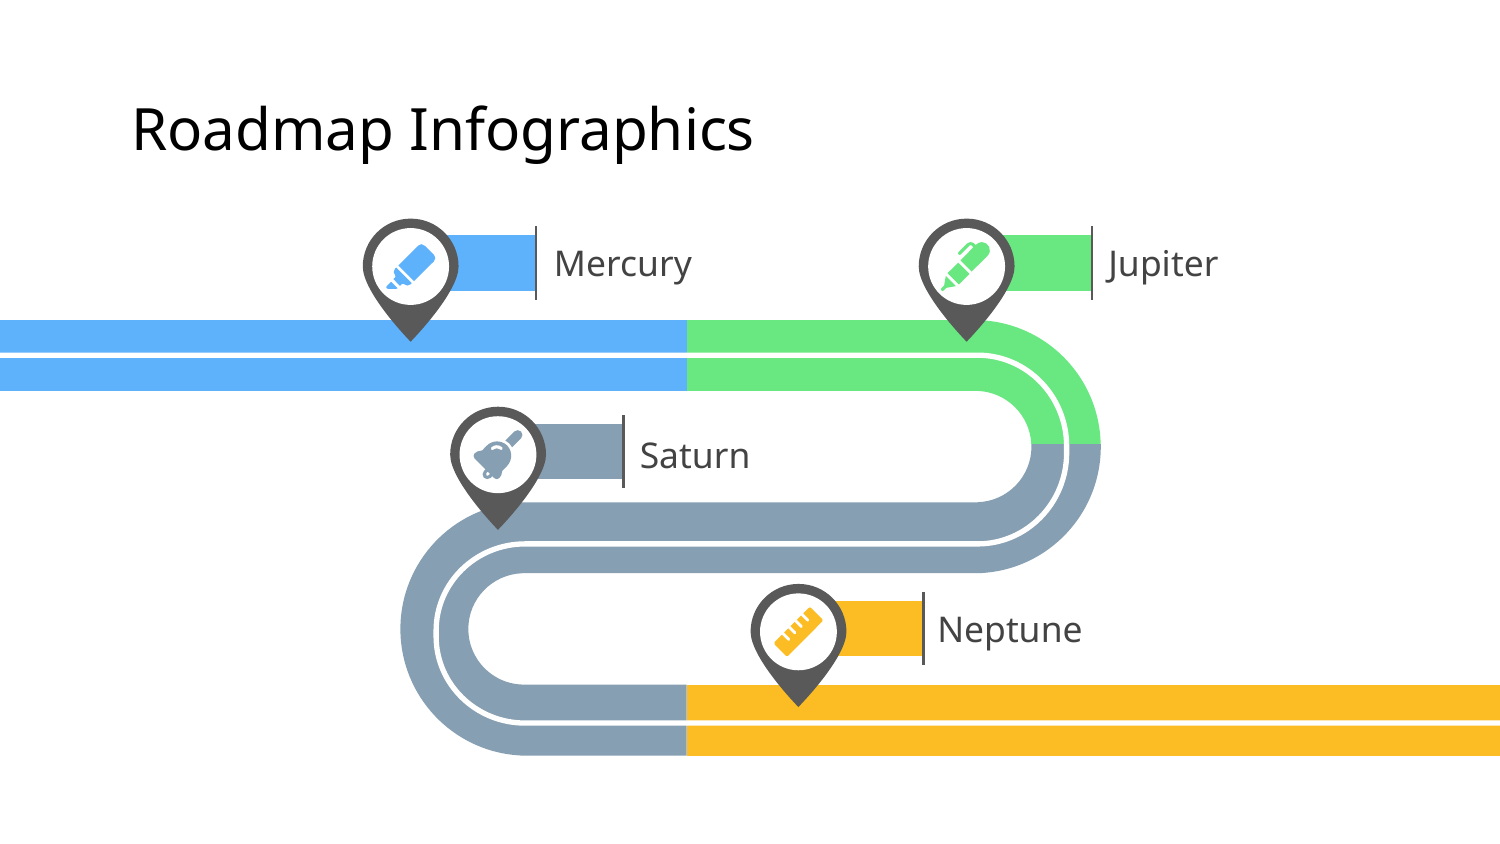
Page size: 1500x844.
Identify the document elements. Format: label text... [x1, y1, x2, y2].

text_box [750, 583, 1134, 708]
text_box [918, 218, 1305, 342]
title Roadmap Infographics [116, 88, 1384, 167]
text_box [449, 406, 837, 531]
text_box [0, 319, 1500, 756]
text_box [362, 218, 751, 342]
